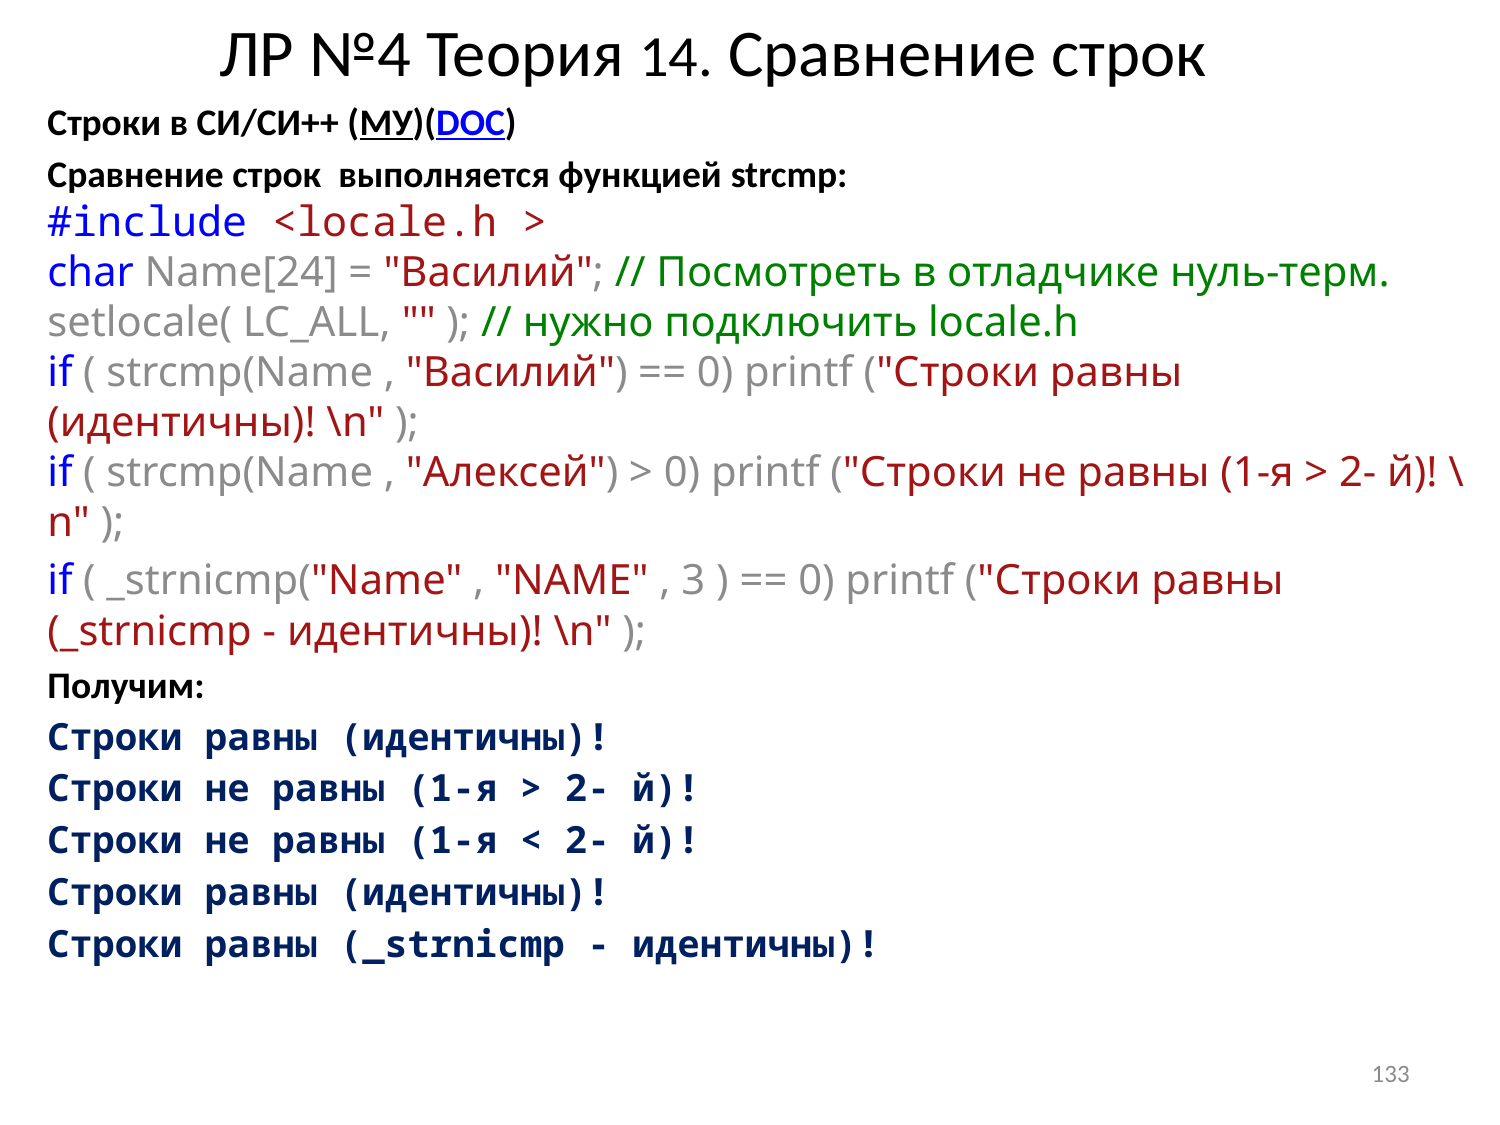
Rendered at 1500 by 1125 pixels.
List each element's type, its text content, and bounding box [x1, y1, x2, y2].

slide_number 133 [1074, 1042, 1425, 1103]
text_box Строки в СИ/СИ++ (МУ)(DOC) Сравнение строк выполняется функцией strcmp: #include <locale.h > char Name[24] = "Василий"; // Посмотреть в отладчике нуль-терм. setlocale( LC_ALL, "" ); // нужно подключить locale.h if ( strcmp(Name , "Василий") == 0) printf ("Строки равны (идентичны)! \n" ); if ( strcmp(Name , "Алексей") > 0) printf ("Строки не равны (1-я > 2- й)! \n" ); if ( _strnicmp("Name" , "NAME" , 3 ) == 0) printf ("Строки равны (_strnicmp - идентичны)! \n" ); Получим: Строки равны (идентичны)! Строки не равны (1-я > 2- й)! Строки не равны (1-я < 2- й)! Строки равны (идентичны)! Строки равны (_strnicmp - идентичны)! [32, 89, 1500, 1000]
title ЛР №4 Теория 14. Сравнение строк [159, 2, 1282, 89]
